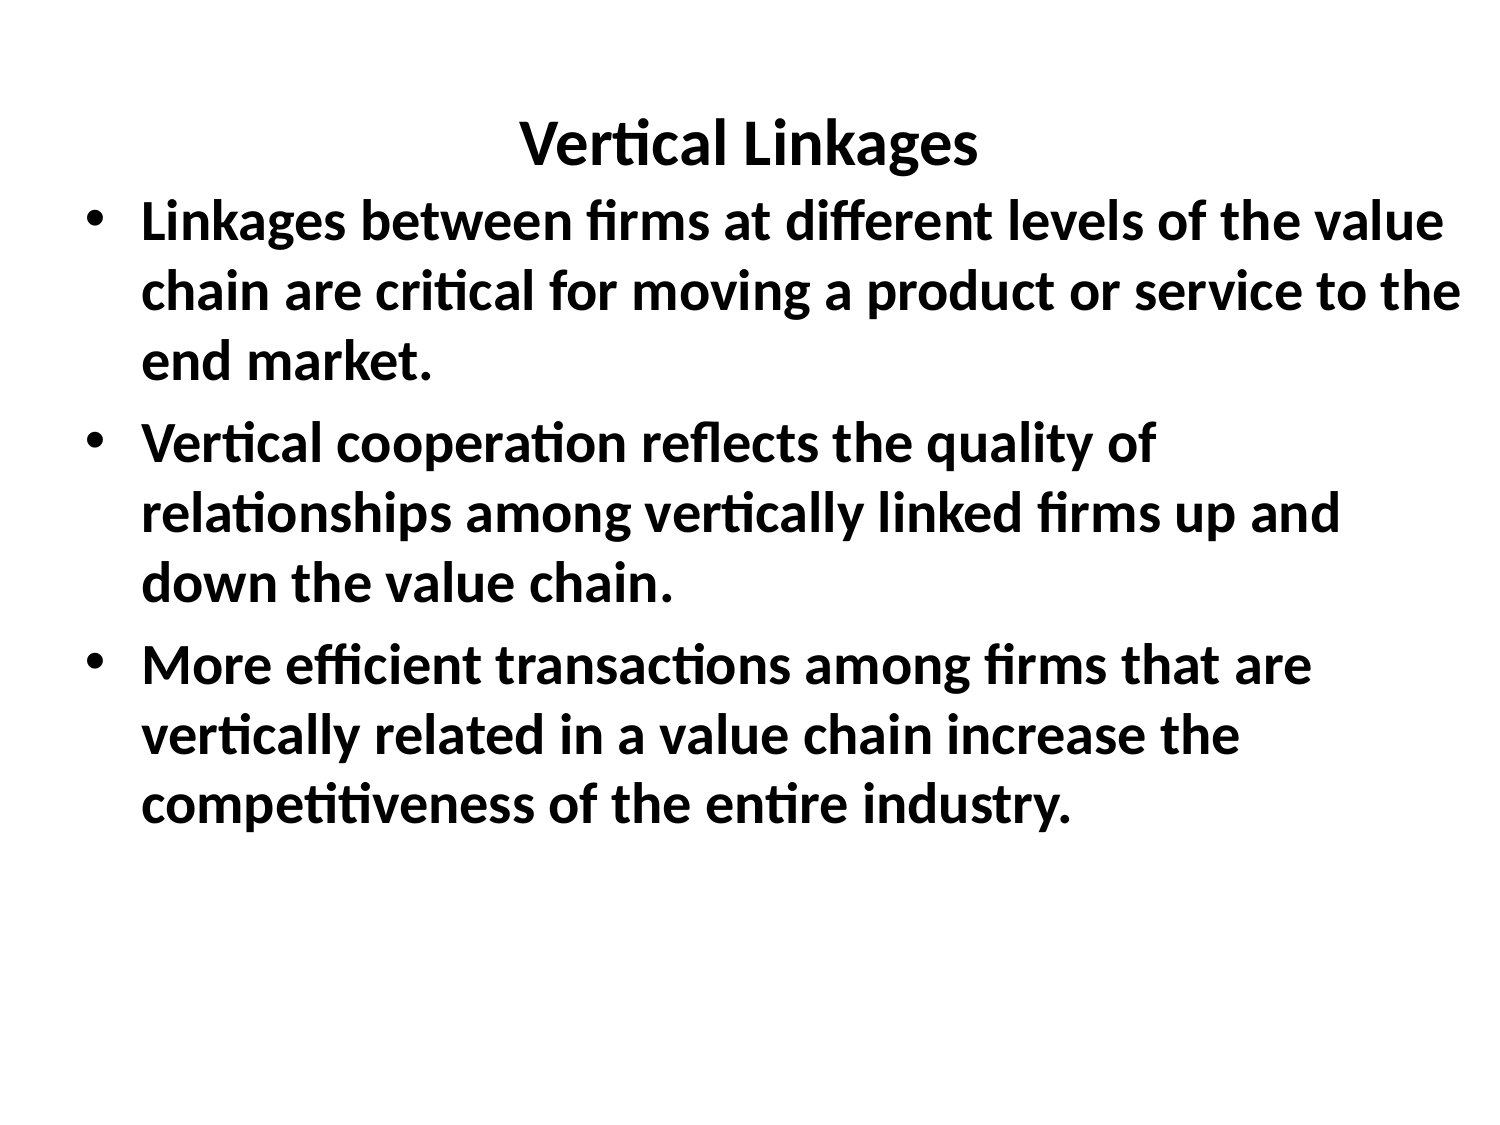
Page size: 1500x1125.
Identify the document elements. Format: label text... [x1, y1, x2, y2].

list Linkages between firms at different levels of the value chain are critical for moving a product or service to the end market. Vertical cooperation reflects the quality of relationships among vertically linked firms up and down the value chain. More efficient transactions among firms that are vertically related in a value chain increase the competitiveness of the entire industry. [69, 174, 1495, 1125]
title Vertical Linkages [75, 45, 1425, 174]
